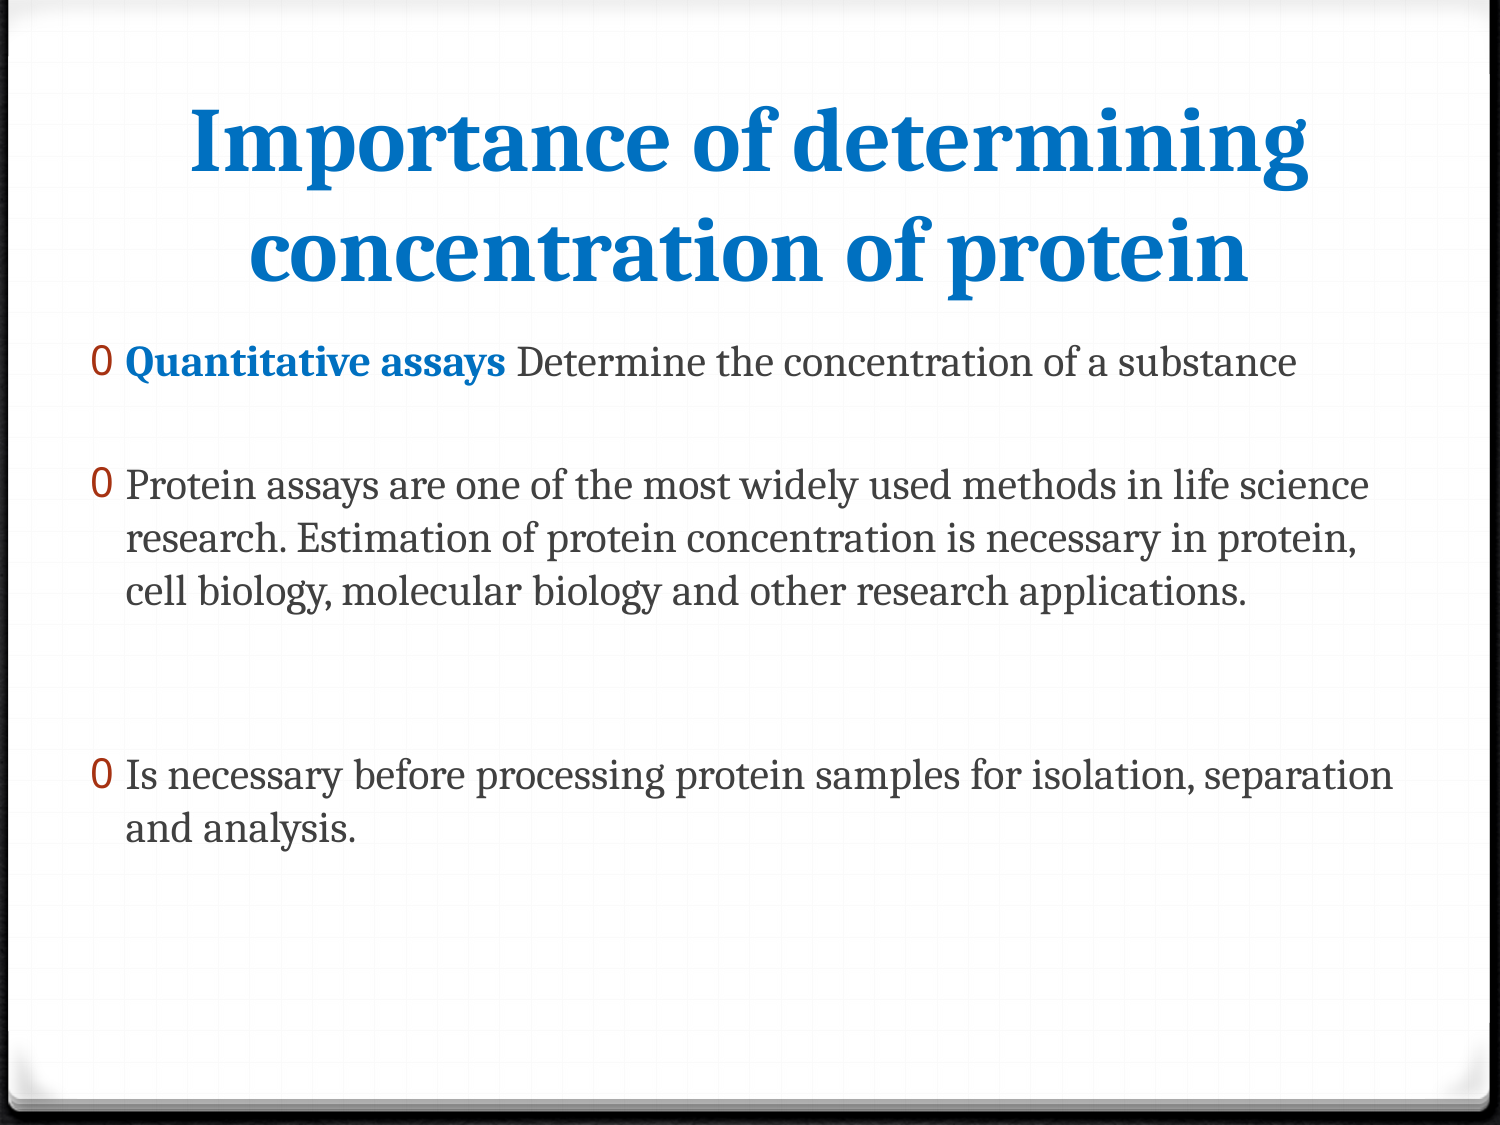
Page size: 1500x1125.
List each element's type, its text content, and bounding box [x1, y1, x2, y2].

list Quantitative assays Determine the concentration of a substance Protein assays are one of the most widely used methods in life science research. Estimation of protein concentration is necessary in protein, cell biology, molecular biology and other research applications. Is necessary before processing protein samples for isolation, separation and analysis. [75, 324, 1425, 900]
title Importance of determining concentration of protein [90, 71, 1410, 309]
picture [0, 0, 1500, 1125]
